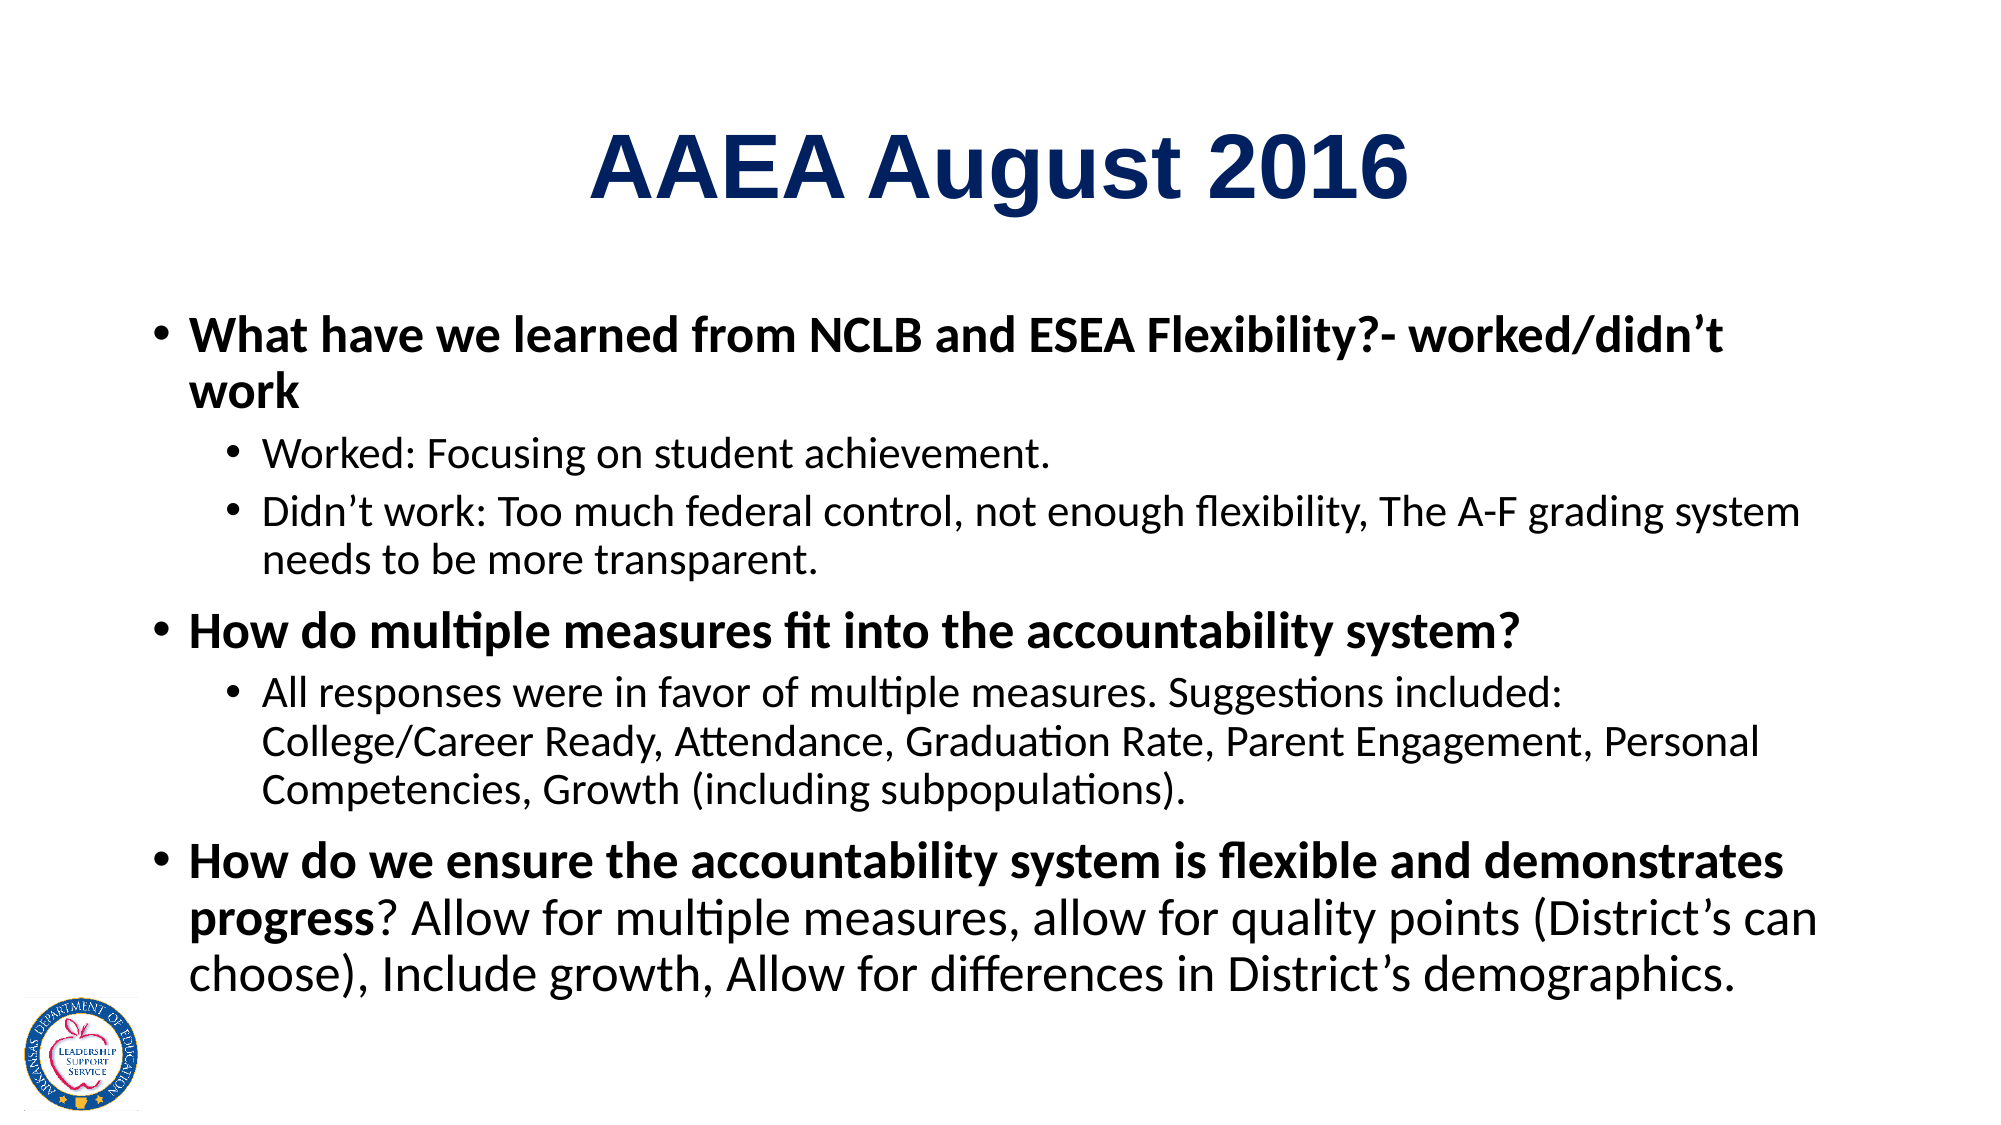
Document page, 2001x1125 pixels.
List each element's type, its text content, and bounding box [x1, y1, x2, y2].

title AAEA August 2016 [137, 59, 1863, 278]
list What have we learned from NCLB and ESEA Flexibility?- worked/didn’t work Worked: Focusing on student achievement. Didn’t work: Too much federal control, not enough flexibility, The A-F grading system needs to be more transparent. How do multiple measures fit into the accountability system? All responses were in favor of multiple measures. Suggestions included: College/Career Ready, Attendance, Graduation Rate, Parent Engagement, Personal Competencies, Growth (including subpopulations). How do we ensure the accountability system is flexible and demonstrates progress? Allow for multiple measures, allow for quality points (District’s can choose), Include growth, Allow for differences in District’s demographics. [137, 299, 1863, 1014]
picture [24, 997, 138, 1111]
